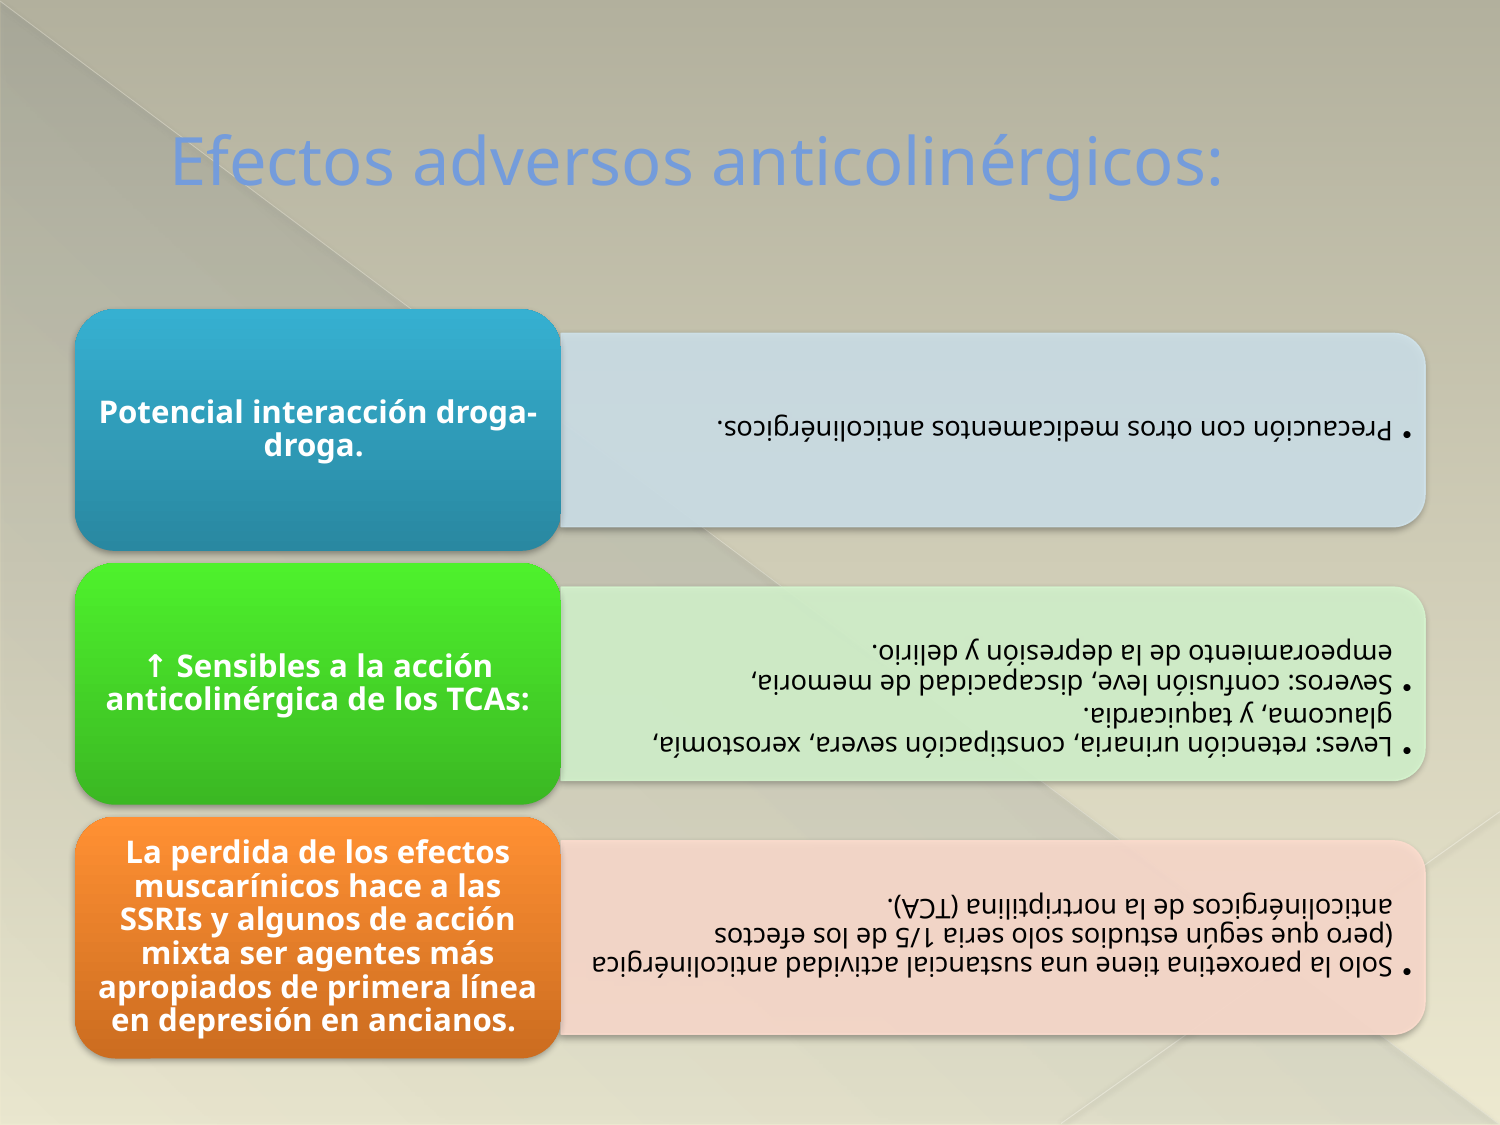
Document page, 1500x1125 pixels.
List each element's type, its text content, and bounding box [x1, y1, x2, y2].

title Efectos adversos anticolinérgicos: [75, 43, 1425, 274]
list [74, 308, 1426, 1060]
